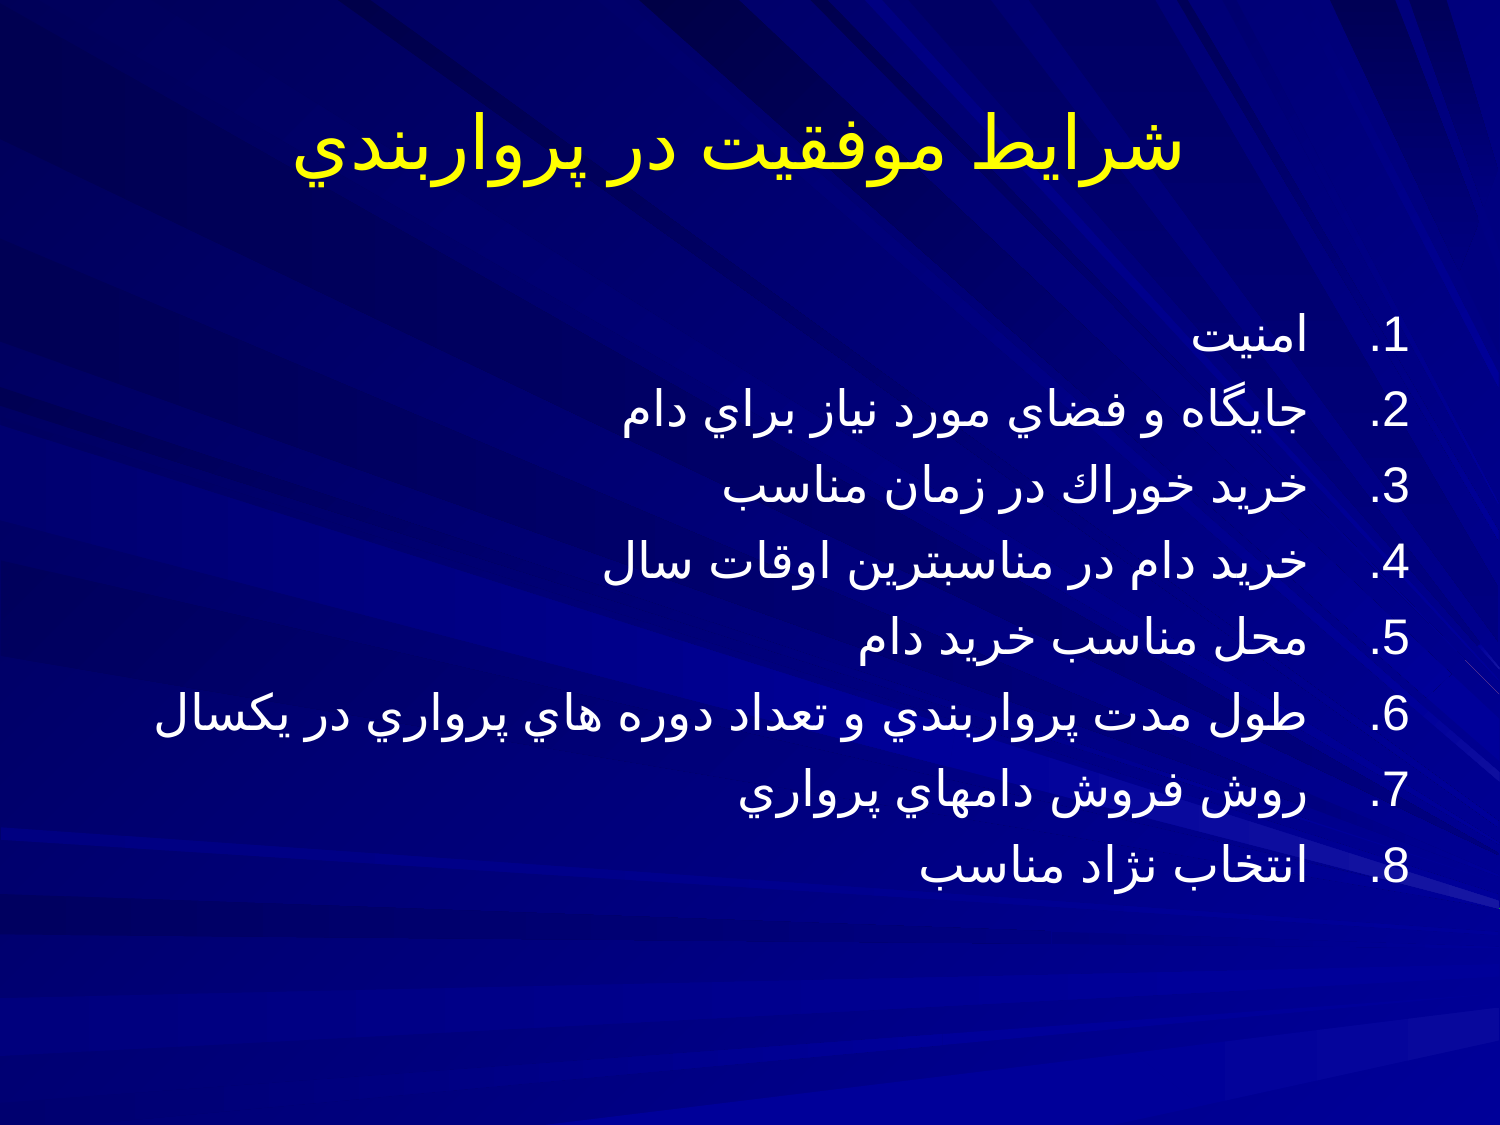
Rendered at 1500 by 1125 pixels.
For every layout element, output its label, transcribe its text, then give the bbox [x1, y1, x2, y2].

title شرايط موفقيت در پرواربندي [74, 45, 1426, 234]
list امنيت جايگاه و فضاي مورد نياز براي دام خريد خوراك در زمان مناسب خريد دام در مناسبترين اوقات سال محل مناسب خريد دام طول مدت پرواربندي و تعداد دوره هاي پرواري در يكسال روش فروش دامهاي پرواري انتخاب نژاد مناسب [74, 287, 1426, 1031]
